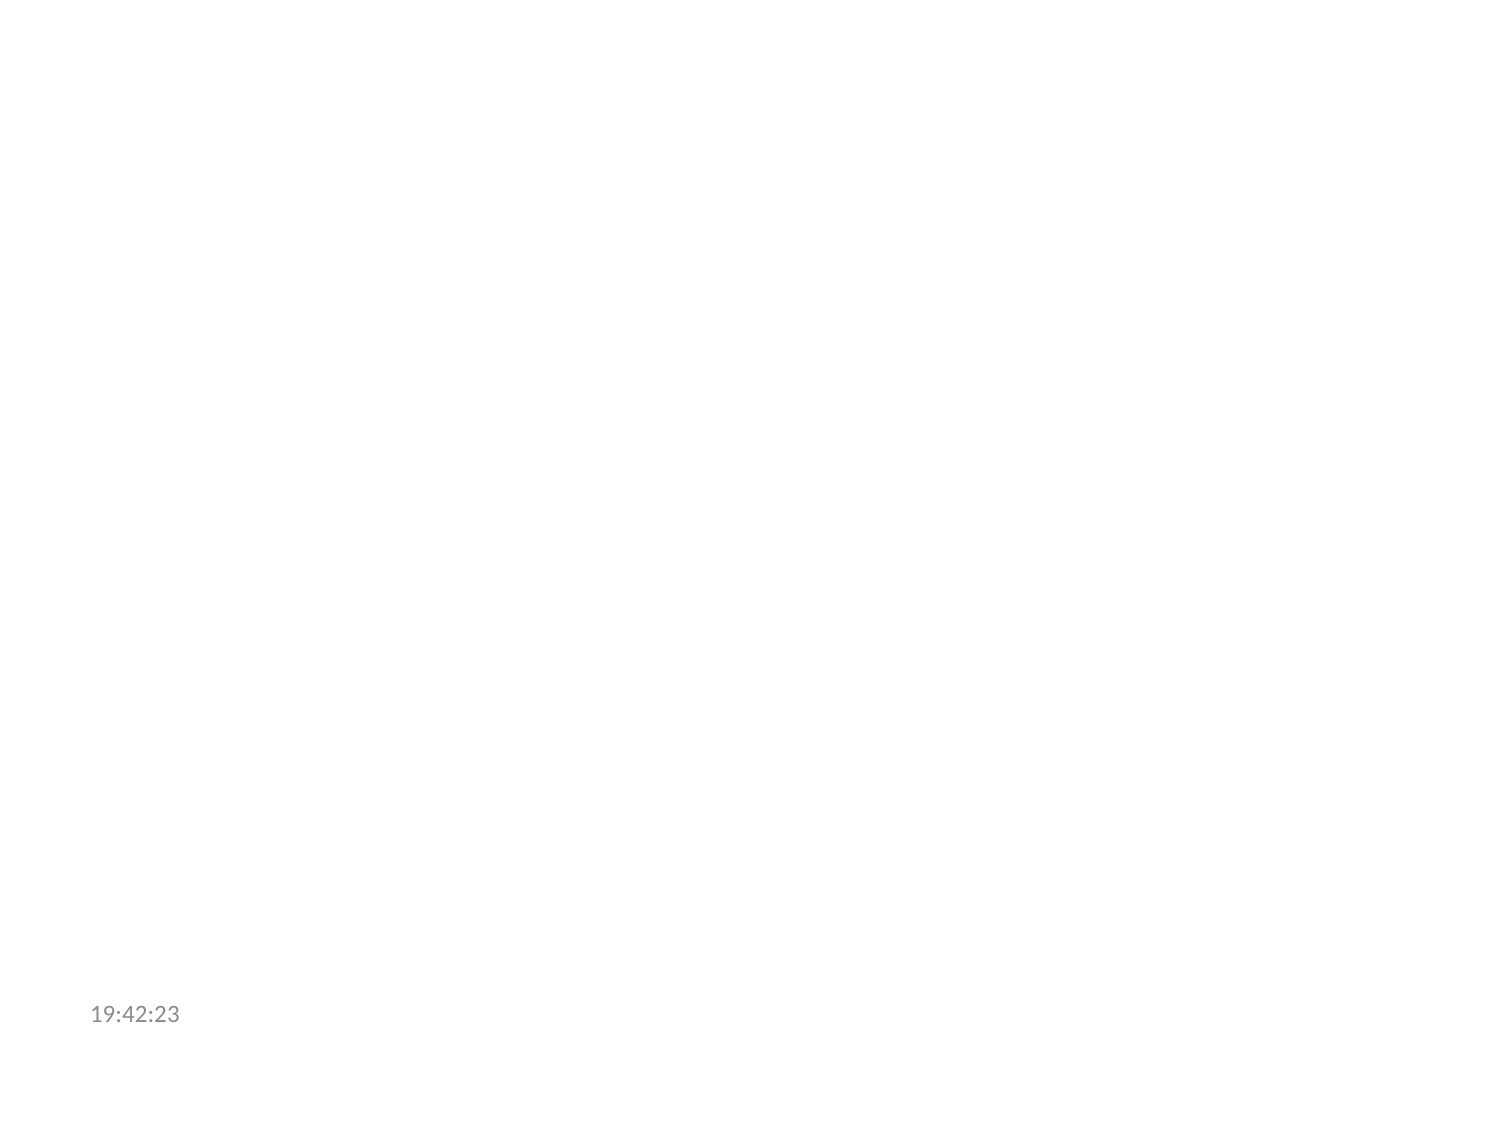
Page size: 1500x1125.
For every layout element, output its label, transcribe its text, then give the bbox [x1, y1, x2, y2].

text_box 15:35:09 [75, 982, 425, 1043]
